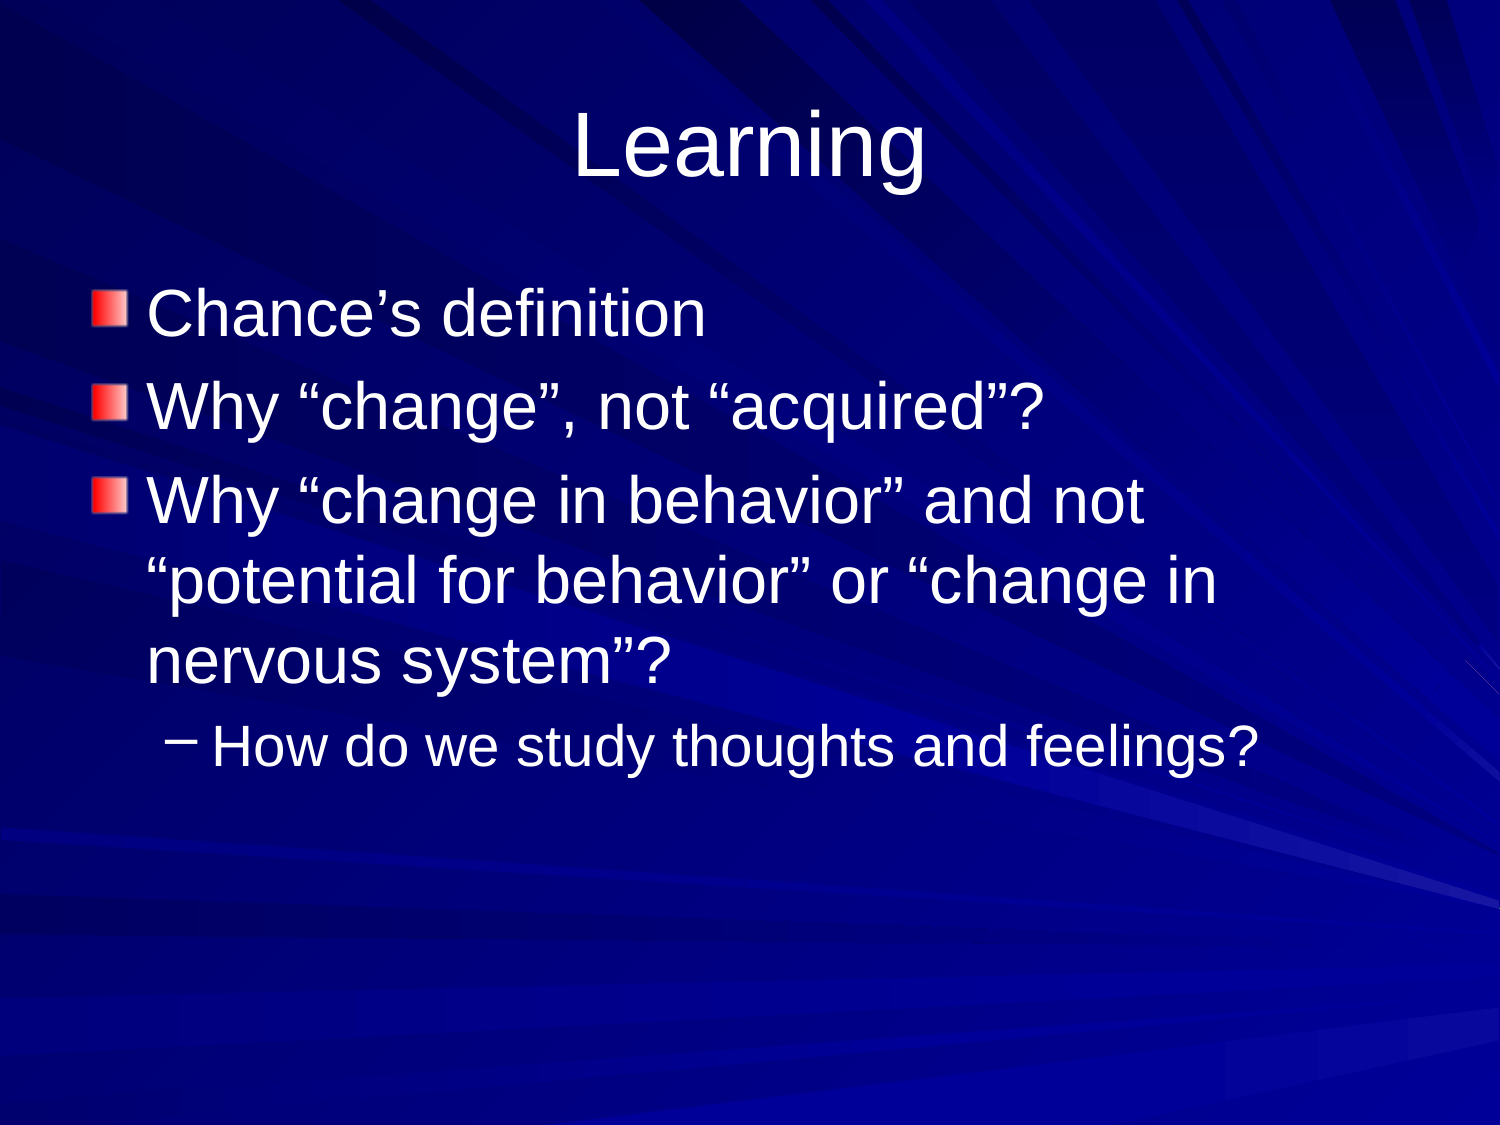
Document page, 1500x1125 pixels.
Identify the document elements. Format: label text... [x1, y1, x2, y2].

title Learning [74, 45, 1426, 234]
picture [90, 382, 132, 425]
picture [90, 475, 132, 518]
list Chance’s definition Why “change”, not “acquired”? Why “change in behavior” and not “potential for behavior” or “change in nervous system”? How do we study thoughts and feelings? [74, 262, 1426, 1006]
picture [90, 288, 132, 331]
